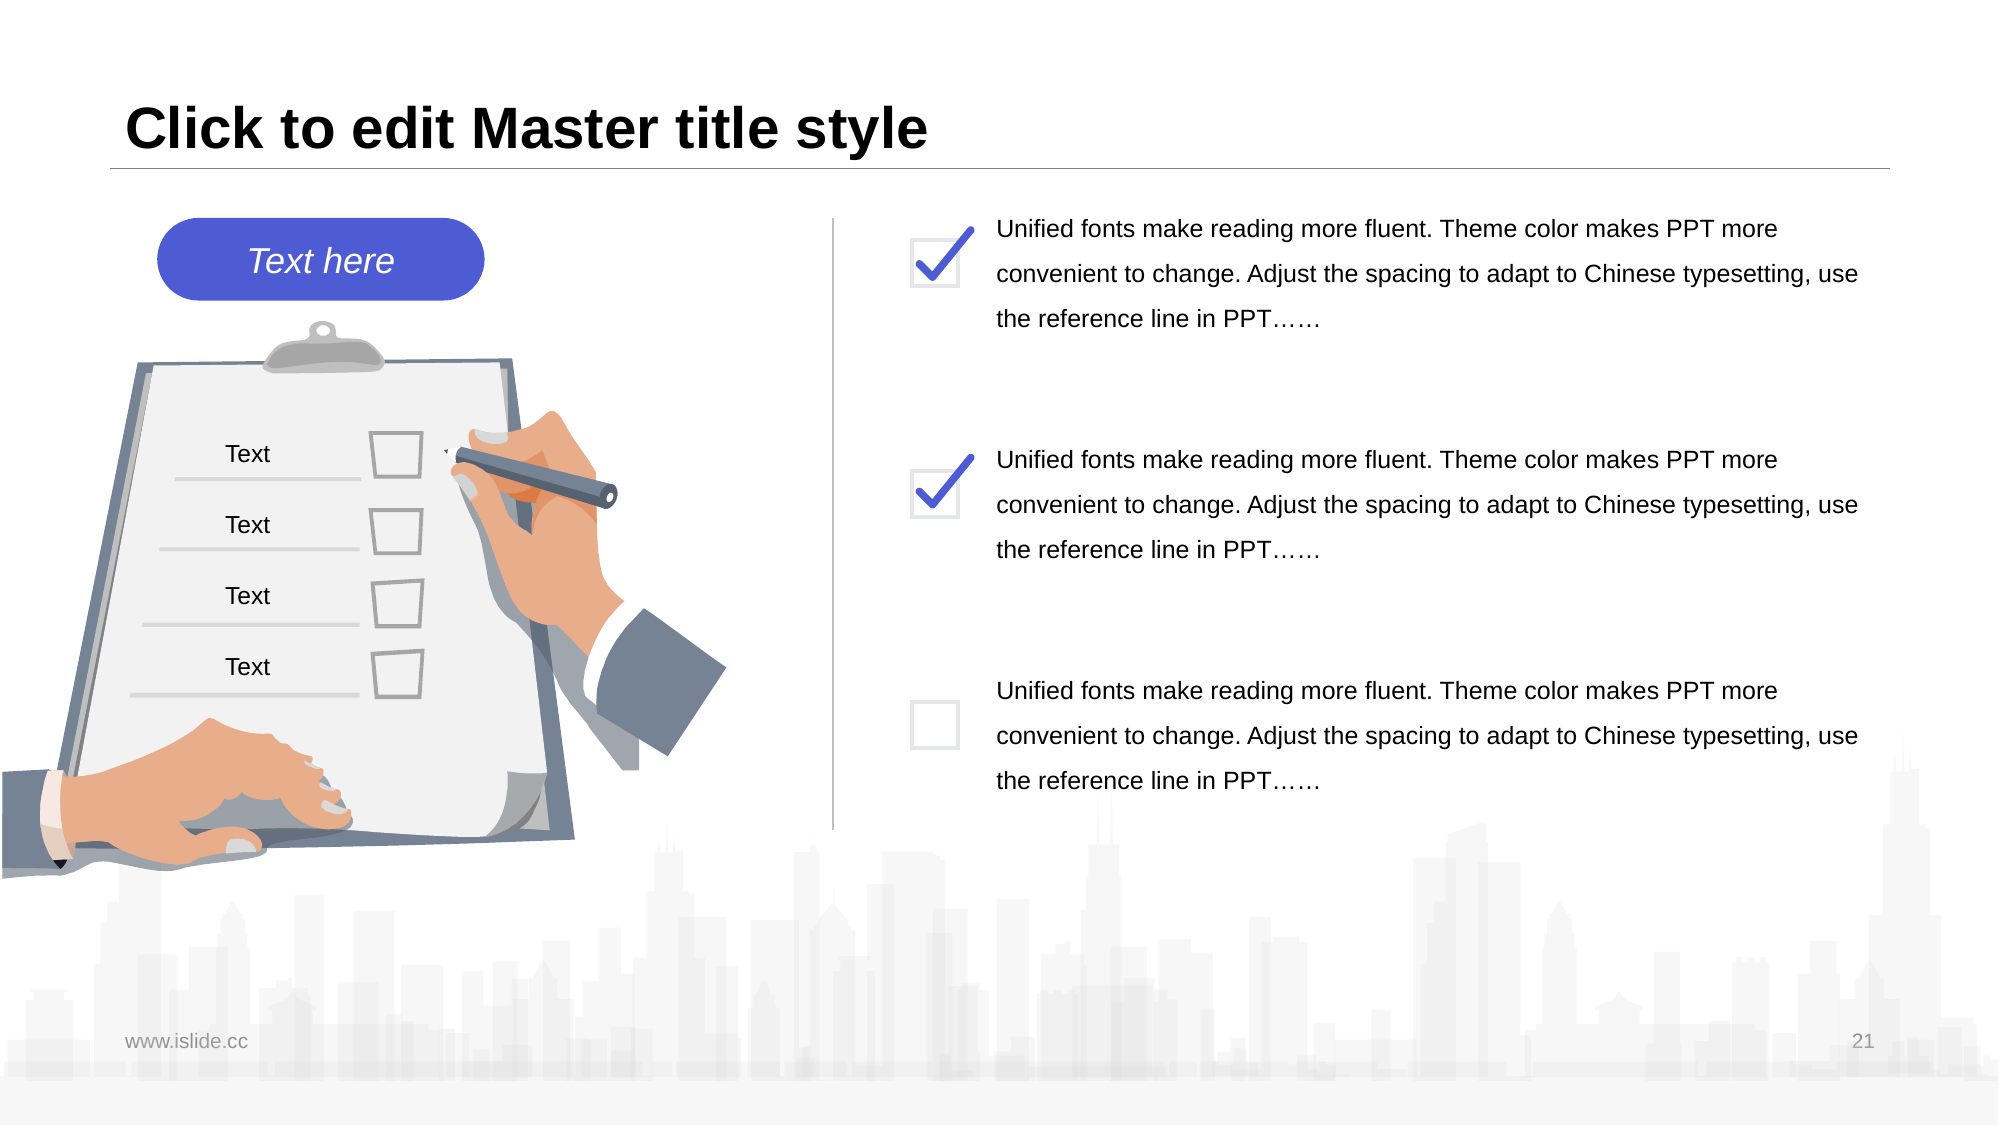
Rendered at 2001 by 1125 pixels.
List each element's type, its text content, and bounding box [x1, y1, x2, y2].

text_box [0, 185, 1998, 1125]
title Click to edit Master title style [109, 0, 1890, 169]
